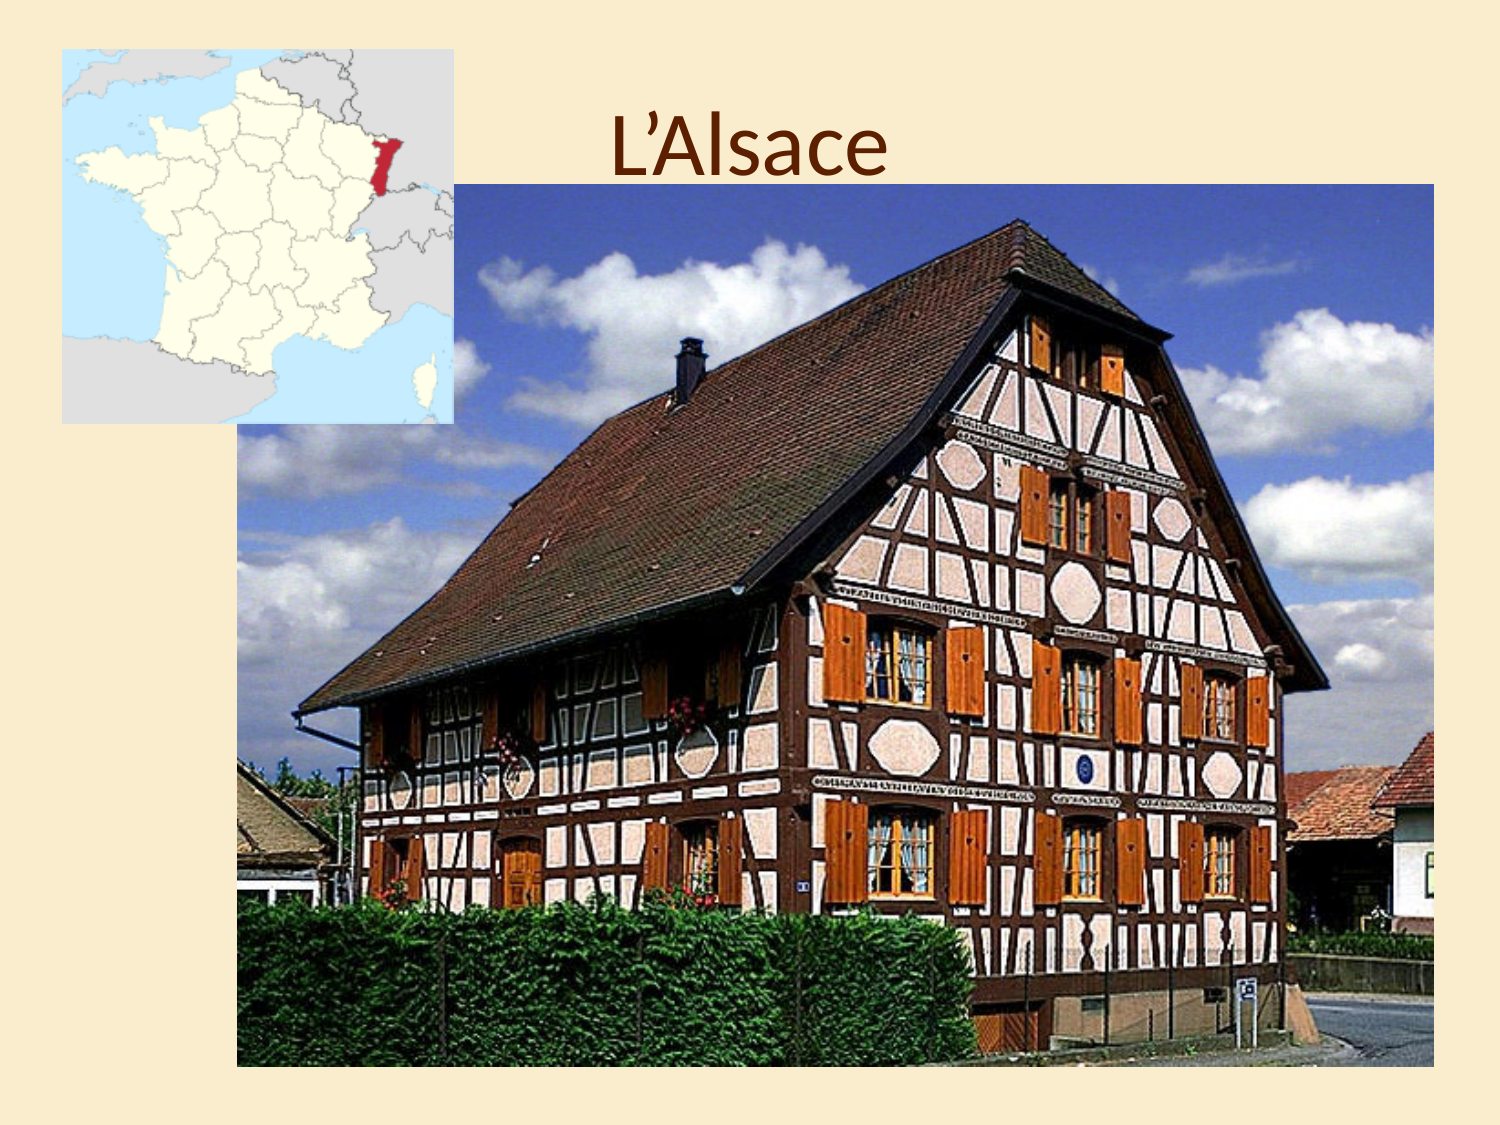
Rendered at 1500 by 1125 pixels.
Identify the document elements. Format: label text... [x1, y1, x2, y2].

picture [237, 184, 1434, 1067]
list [62, 49, 454, 424]
title L’Alsace [75, 45, 1425, 182]
